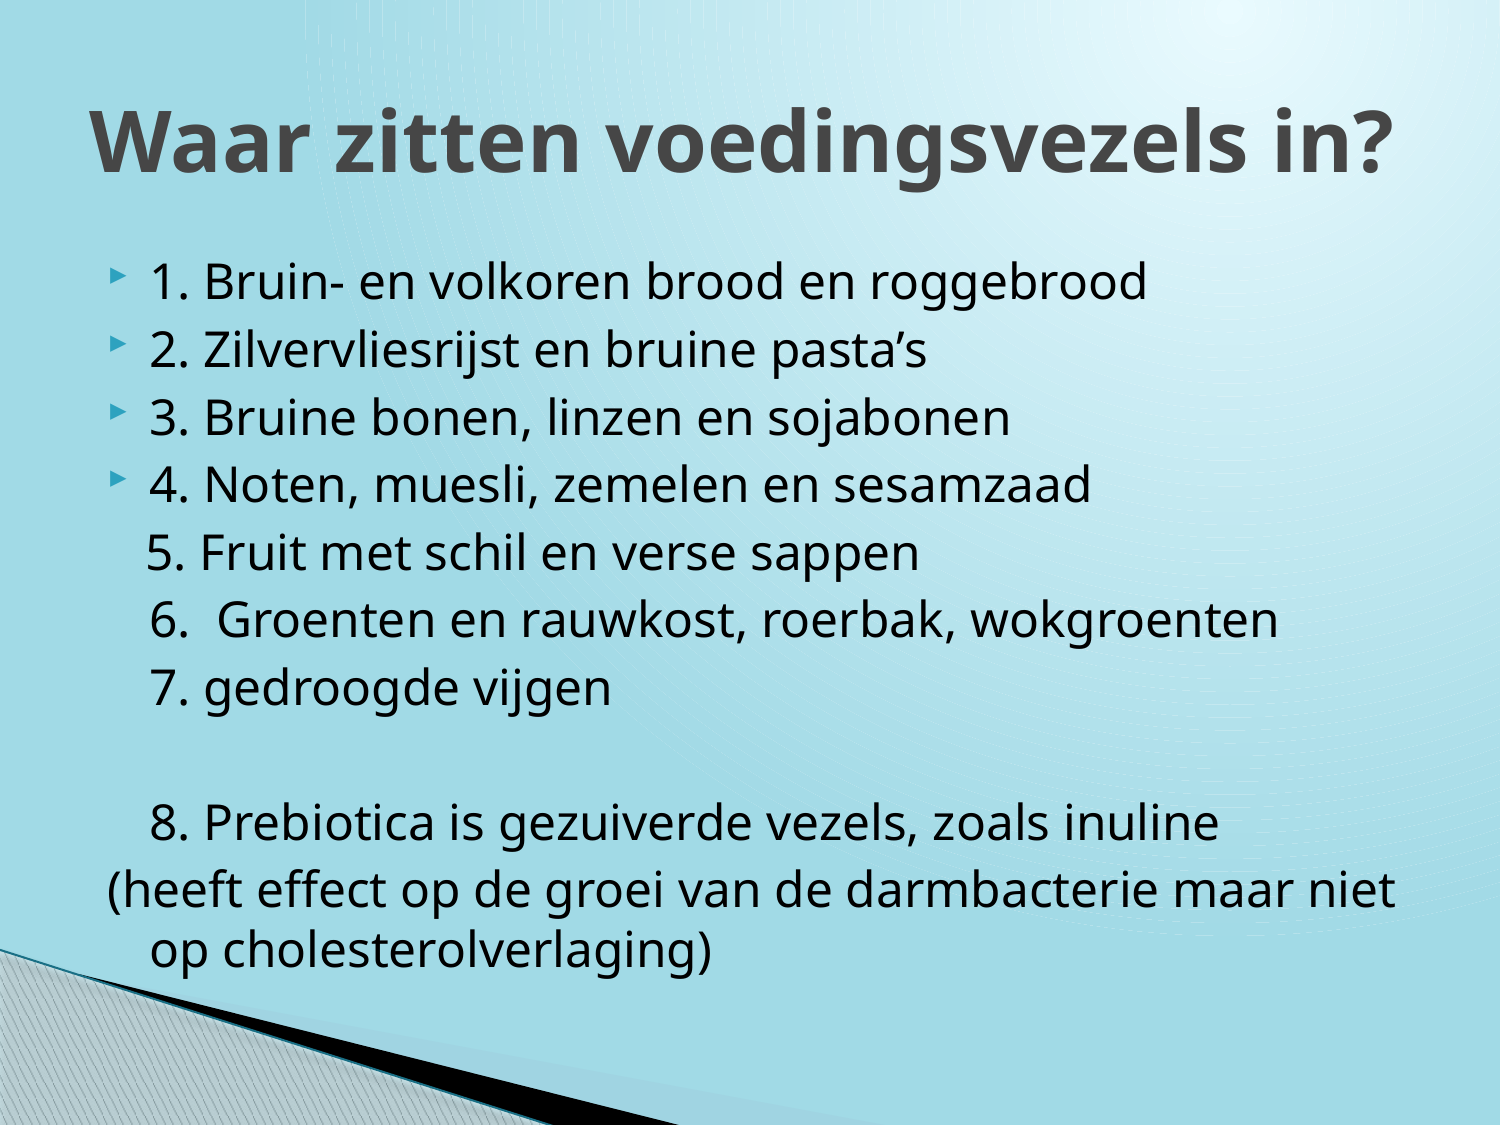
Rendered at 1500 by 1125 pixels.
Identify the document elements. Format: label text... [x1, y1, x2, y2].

title Waar zitten voedingsvezels in? [75, 45, 1425, 233]
list 1. Bruin- en volkoren brood en roggebrood 2. Zilvervliesrijst en bruine pasta’s 3. Bruine bonen, linzen en sojabonen 4. Noten, muesli, zemelen en sesamzaad 5. Fruit met schil en verse sappen 6. Groenten en rauwkost, roerbak, wokgroenten 7. gedroogde vijgen 8. Prebiotica is gezuiverde vezels, zoals inuline (heeft effect op de groei van de darmbacterie maar niet op cholesterolverlaging) [75, 243, 1425, 986]
